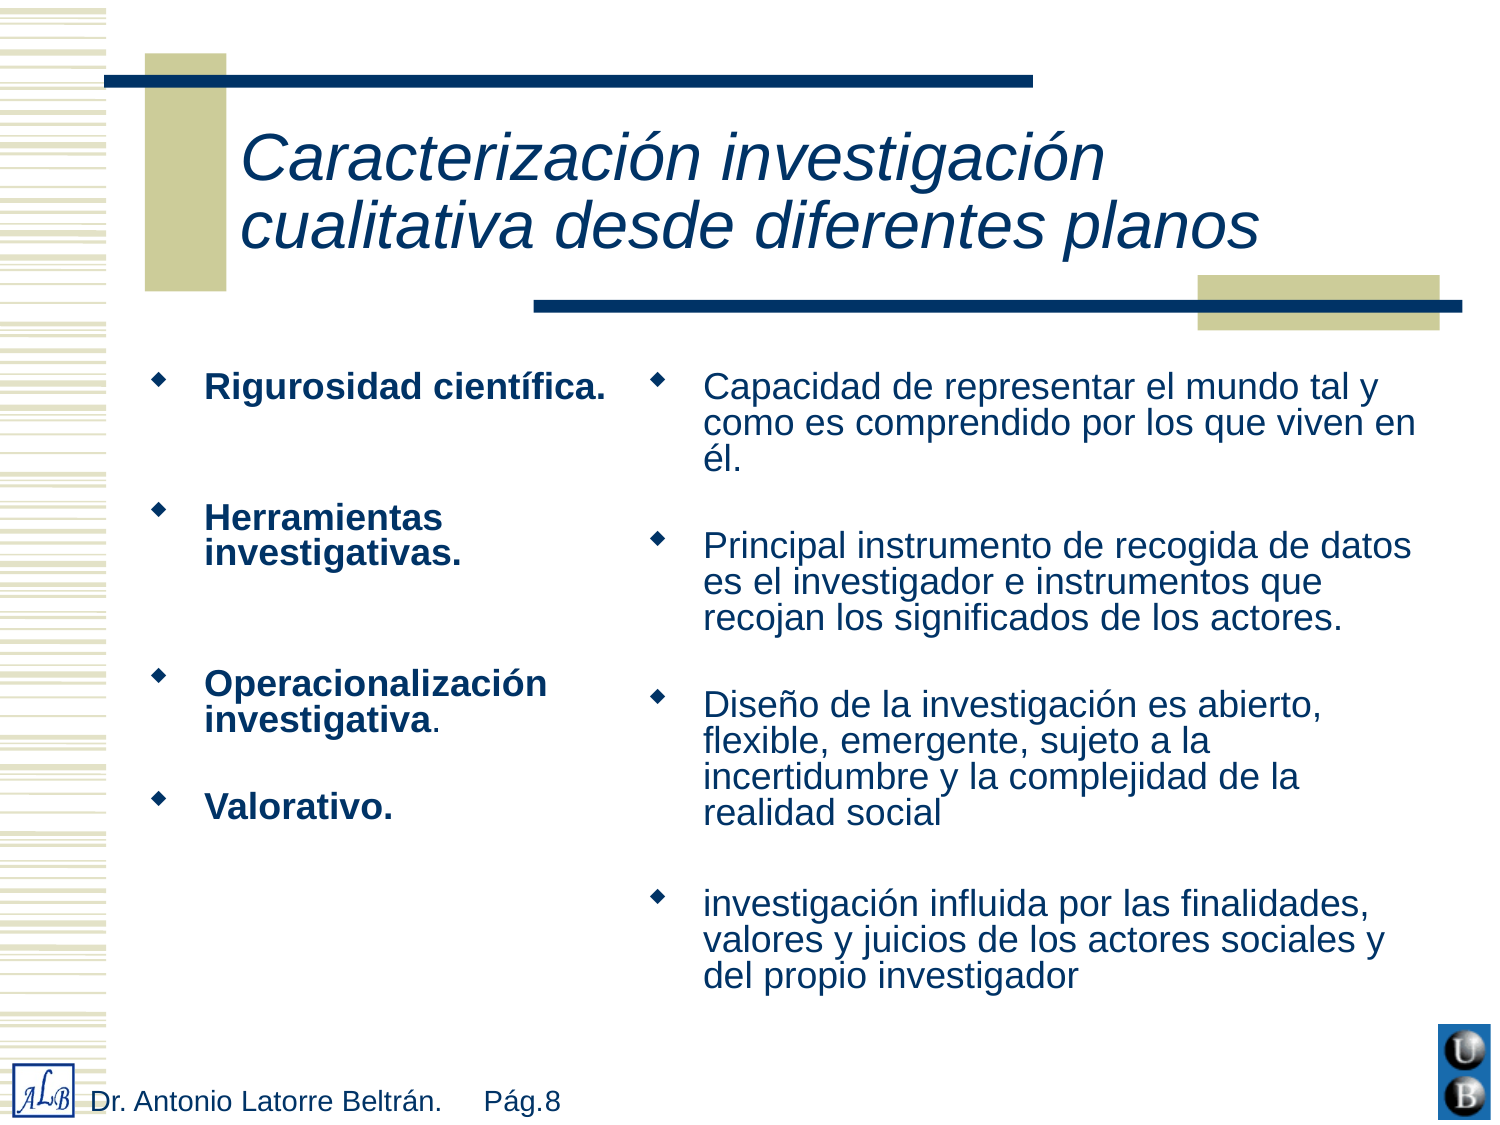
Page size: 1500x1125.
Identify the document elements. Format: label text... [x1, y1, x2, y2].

list Rigurosidad científica. Herramientas investigativas. Operacionalización investigativa. Valorativo. [132, 363, 631, 1001]
list Capacidad de representar el mundo tal y como es comprendido por los que viven en él. Principal instrumento de recogida de datos es el investigador e instrumentos que recojan los significados de los actores. Diseño de la investigación es abierto, flexible, emergente, sujeto a la incertidumbre y la complejidad de la realidad social investigación influida por las finalidades, valores y juicios de los actores sociales y del propio investigador [631, 363, 1439, 1071]
picture [1438, 1024, 1491, 1120]
title Caracterización investigación cualitativa desde diferentes planos [224, 99, 1436, 288]
picture [12, 1063, 75, 1118]
